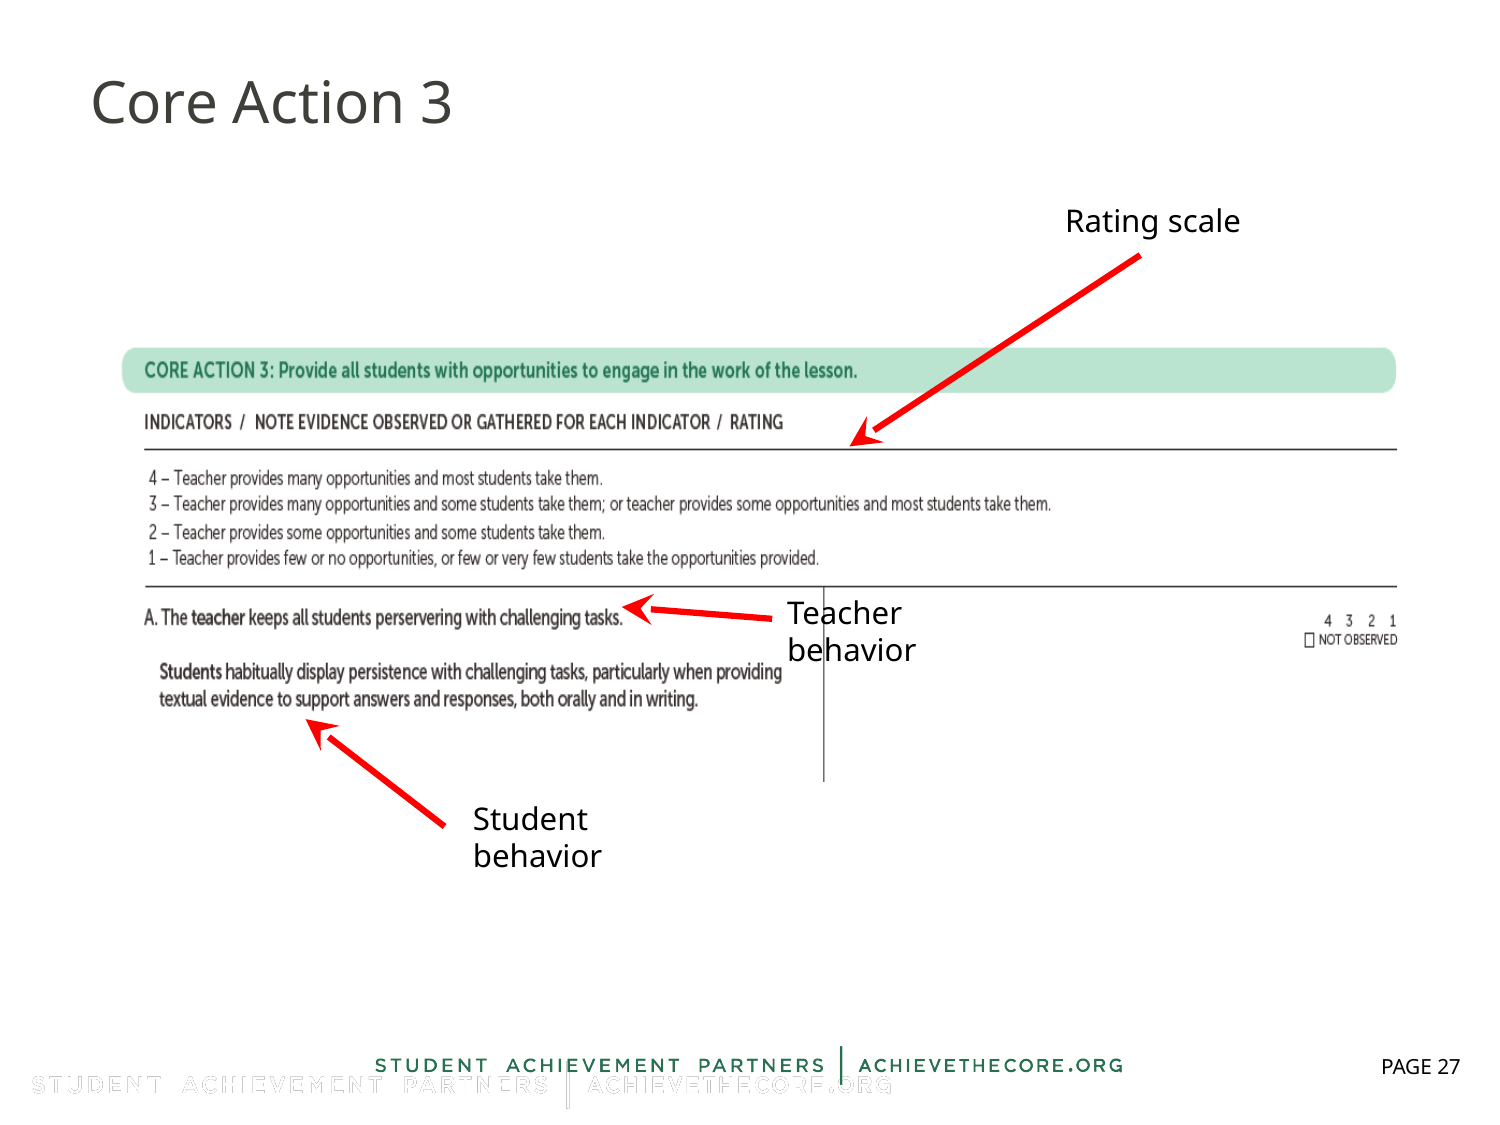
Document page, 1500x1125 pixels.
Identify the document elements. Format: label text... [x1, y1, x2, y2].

text_box Rating scale [1049, 186, 1490, 300]
text_box Student behavior [457, 790, 678, 895]
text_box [305, 718, 445, 827]
picture [12, 1046, 1122, 1112]
picture [110, 345, 1426, 782]
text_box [849, 254, 1141, 447]
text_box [621, 606, 773, 620]
title Core Action 3 [75, 46, 1425, 154]
